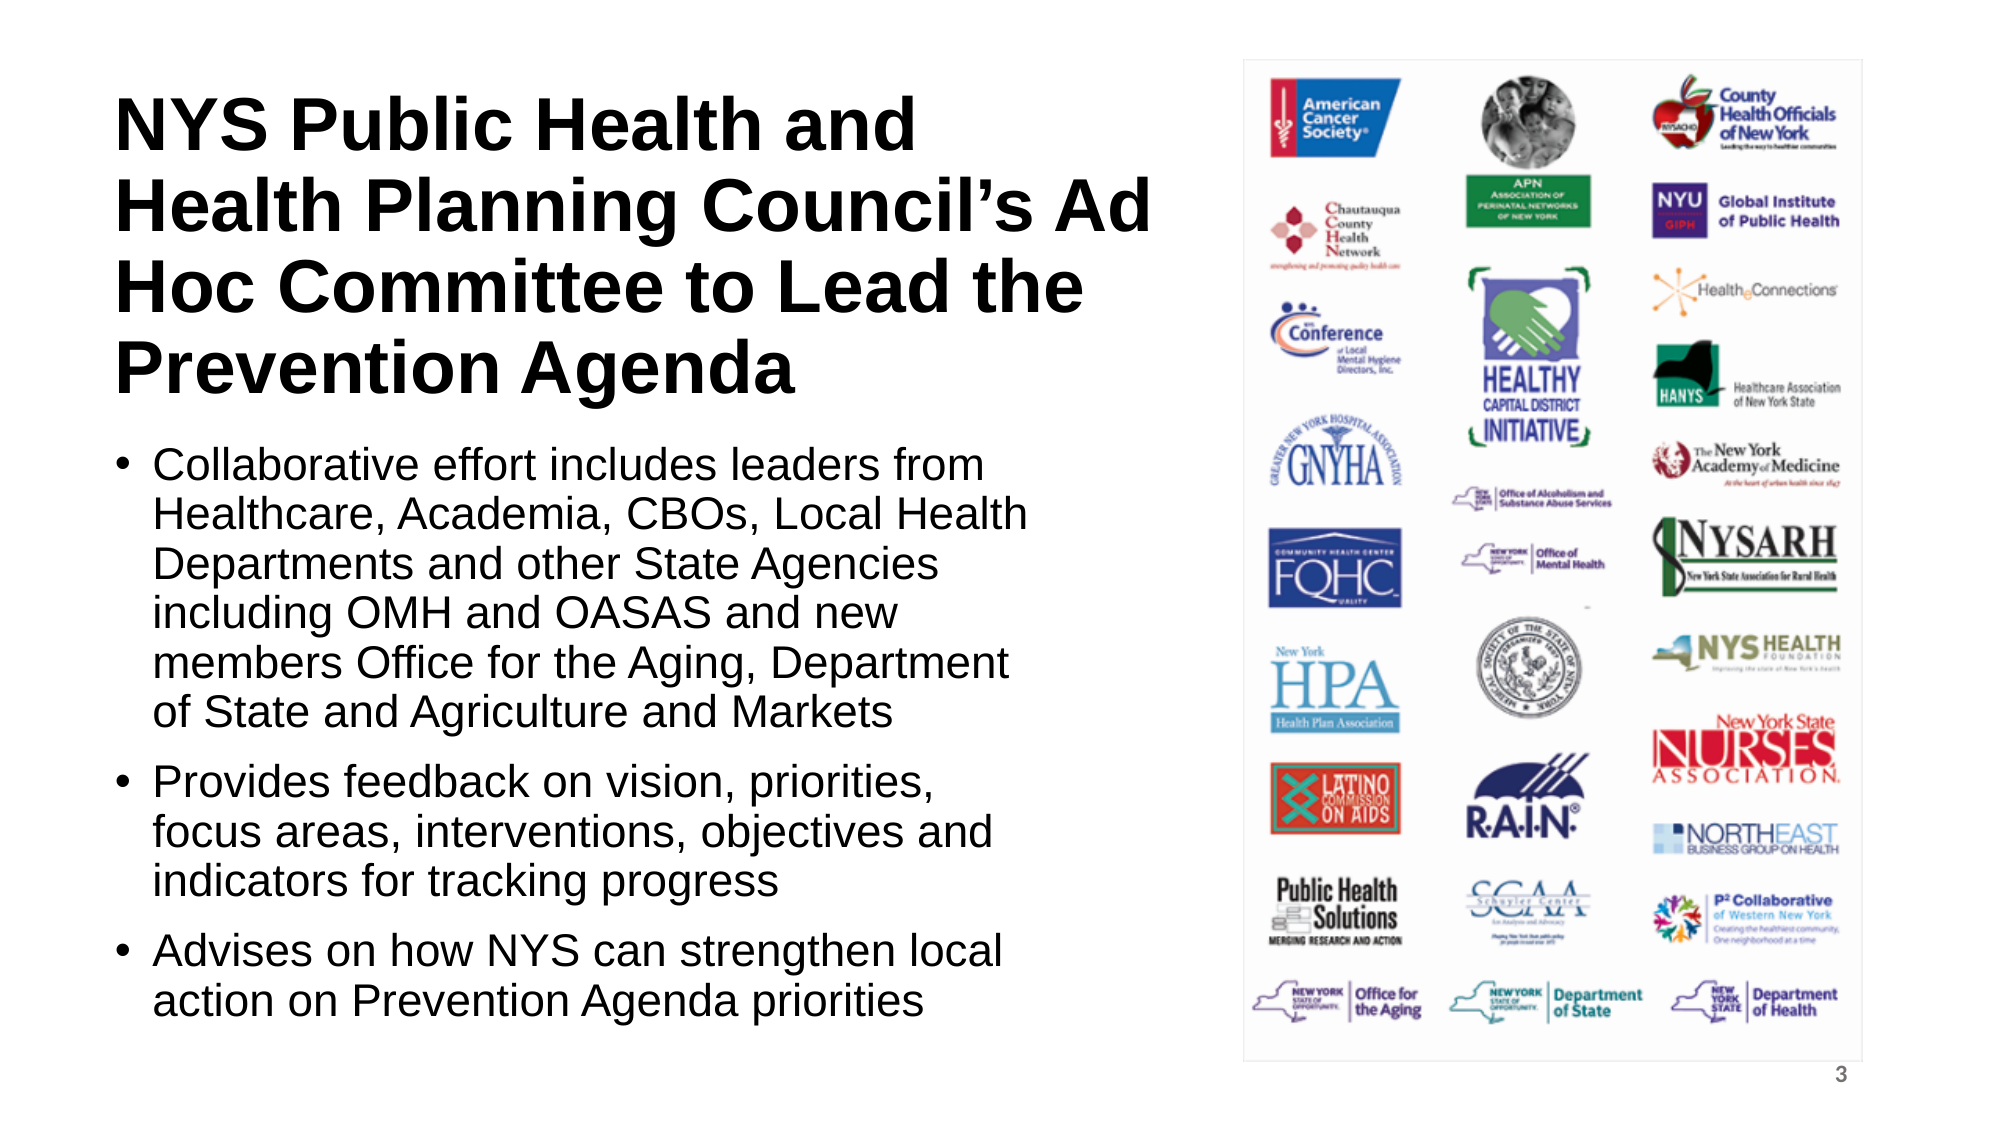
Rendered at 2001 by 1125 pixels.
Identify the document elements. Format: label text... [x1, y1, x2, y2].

slide_number 3 [1412, 1062, 1863, 1103]
picture [1243, 59, 1863, 1062]
text_box NYS Public Health and Health Planning Council’s Ad Hoc Committee to Lead the Prevention Agenda [99, 83, 1171, 412]
text_box Collaborative effort includes leaders from Healthcare, Academia, CBOs, Local Health Departments and other State Agencies including OMH and OASAS and new members Office for the Aging, Department of State and Agriculture and Markets Provides feedback on vision, priorities, focus areas, interventions, objectives and indicators for tracking progress Advises on how NYS can strengthen local action on Prevention Agenda priorities [99, 433, 1062, 1096]
